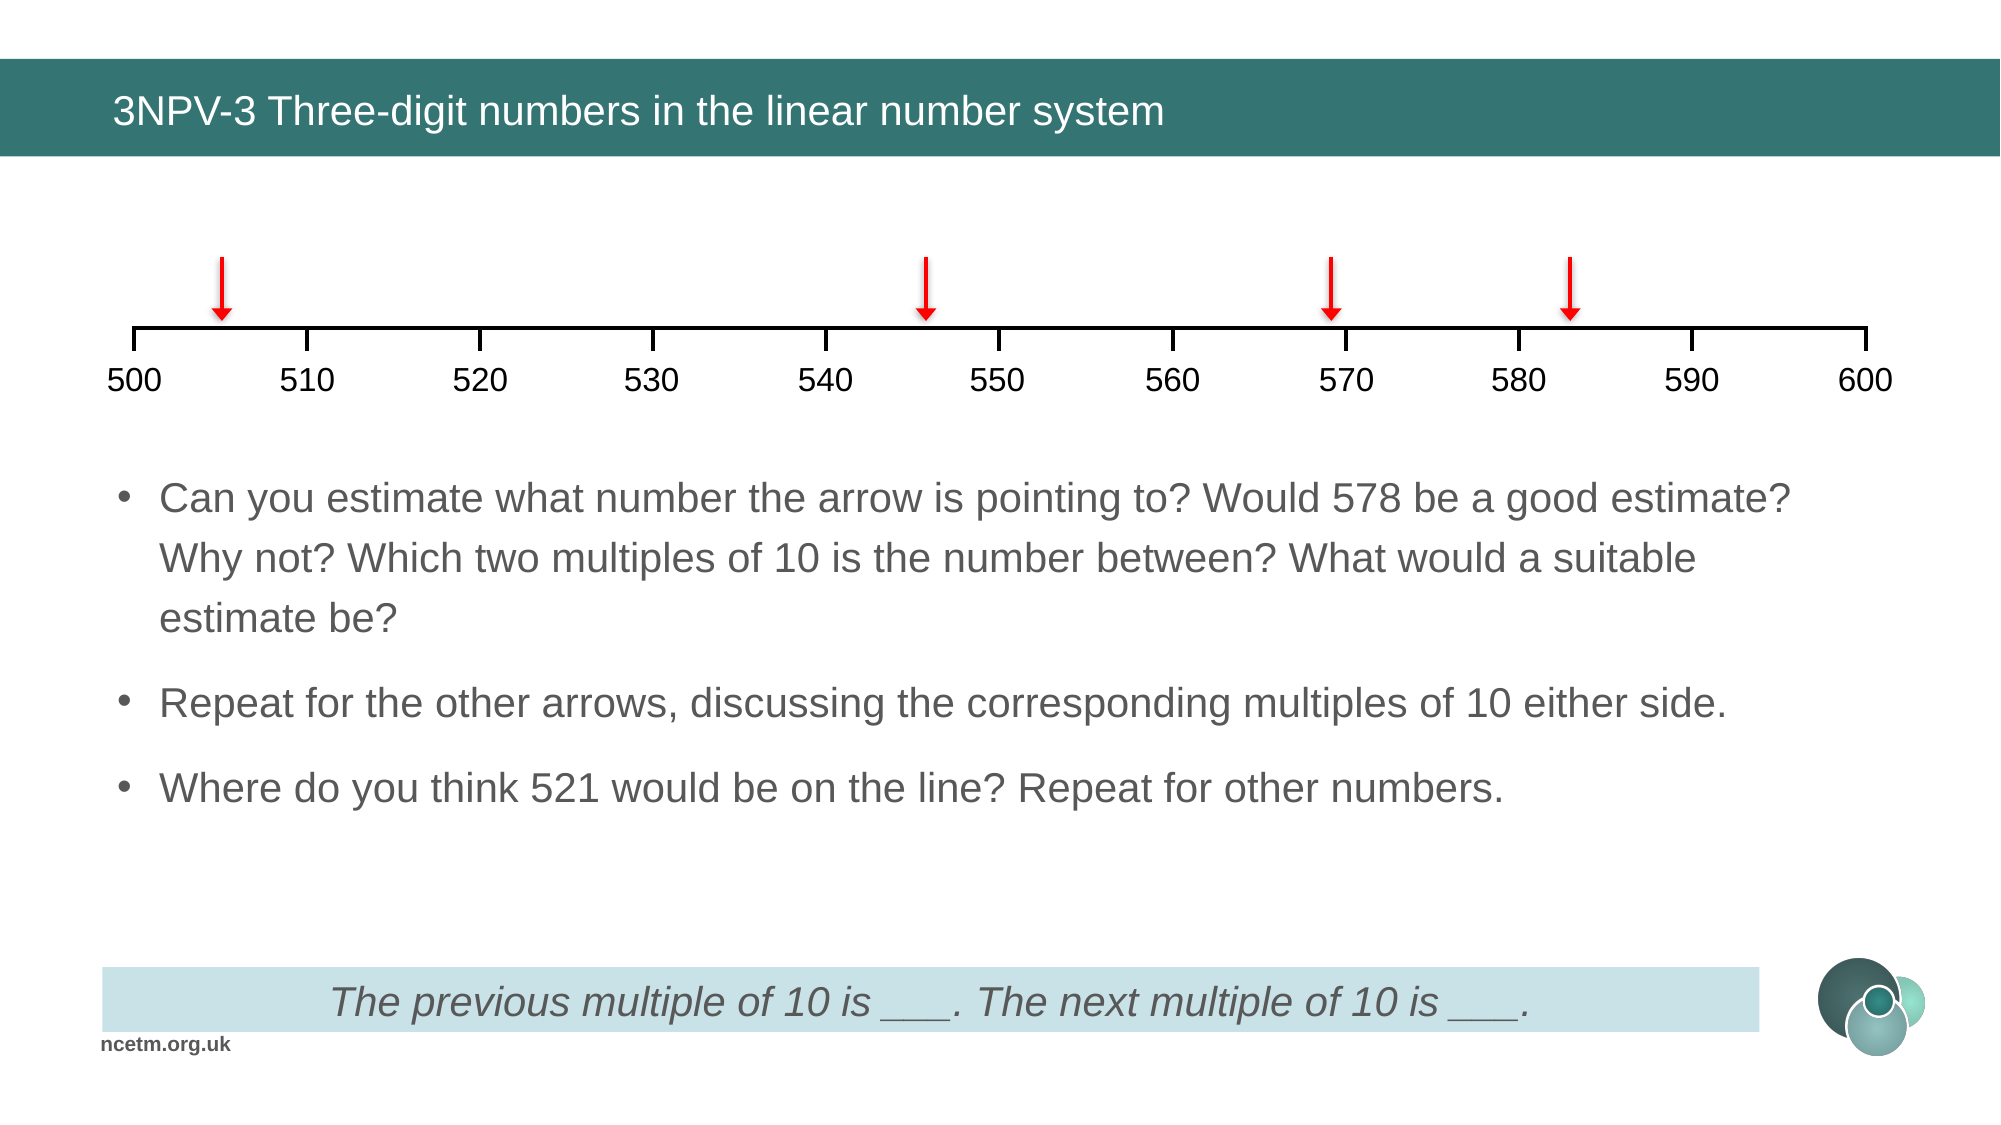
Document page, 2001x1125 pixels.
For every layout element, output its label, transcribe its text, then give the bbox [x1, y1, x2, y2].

title 3NPV-3 Three-digit numbers in the linear number system [97, 76, 1945, 147]
picture [1818, 958, 1925, 1056]
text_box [63, 326, 2000, 407]
text_box Can you estimate what number the arrow is pointing to? Would 578 be a good estimate? Why not? Which two multiples of 10 is the number between? What would a suitable estimate be? Repeat for the other arrows, discussing the corresponding multiples of 10 either side. Where do you think 521 would be on the line? Repeat for other numbers. [102, 453, 1867, 869]
text_box The previous multiple of 10 is ___. The next multiple of 10 is ___. [102, 967, 1760, 1032]
